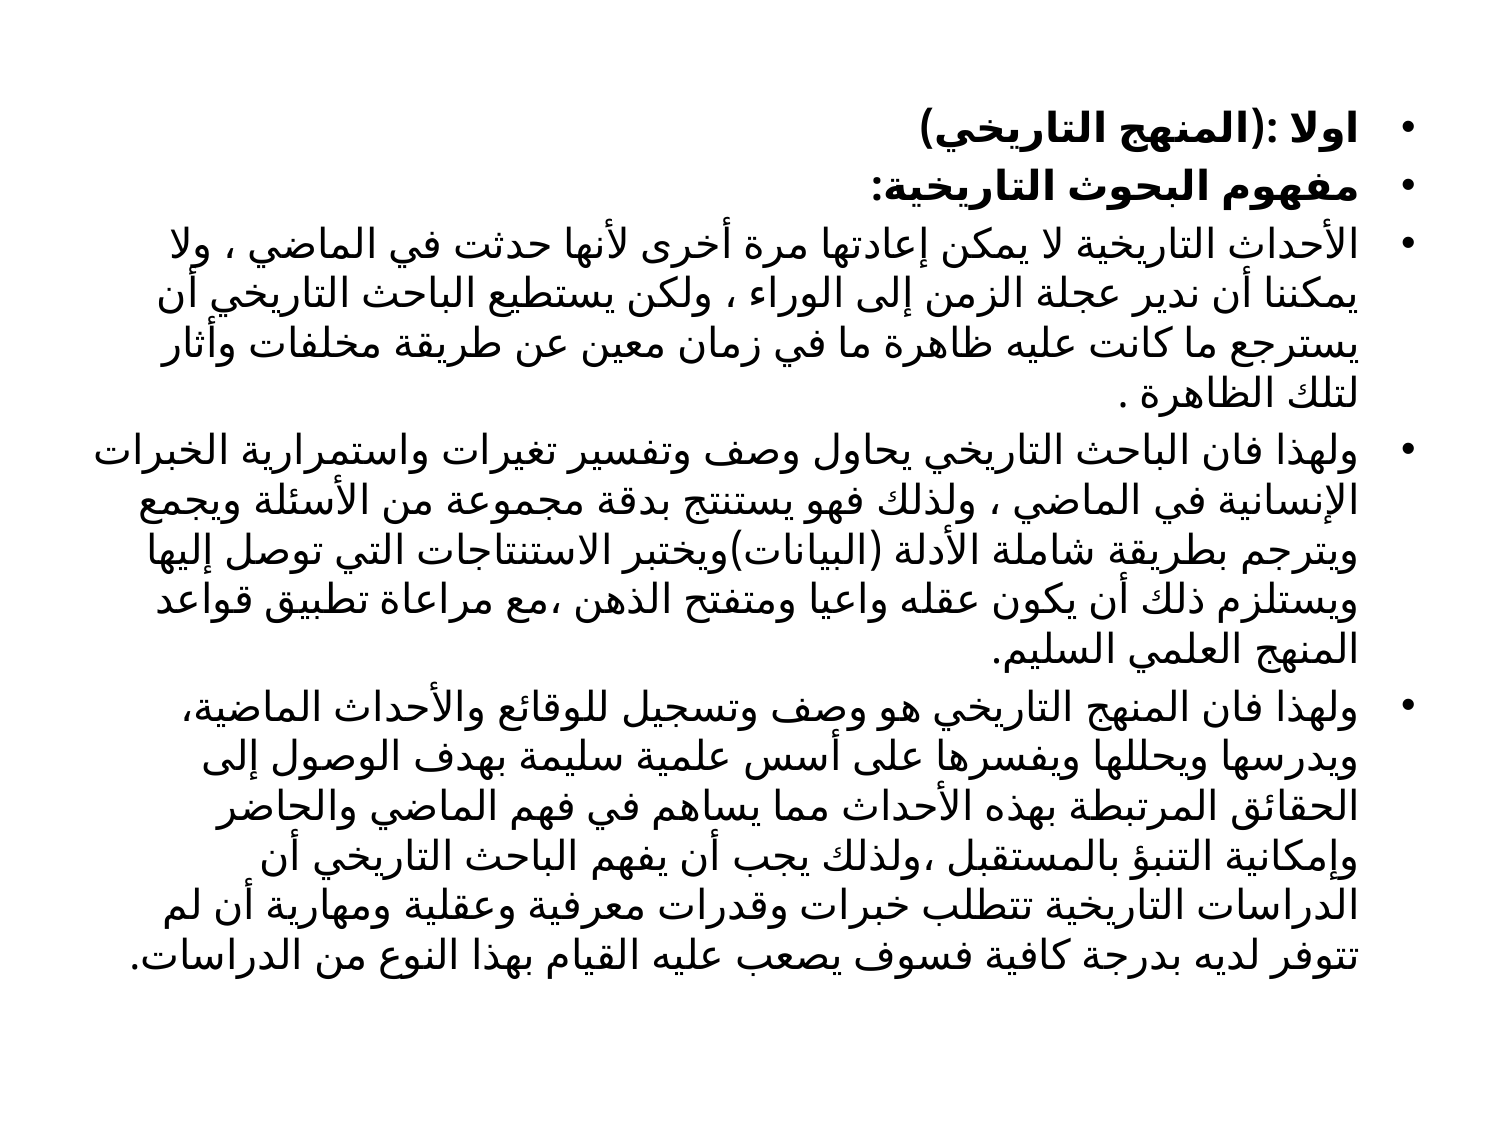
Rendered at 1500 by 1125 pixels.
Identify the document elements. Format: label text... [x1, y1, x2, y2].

list اولا :(المنهج التاريخي) مفهوم البحوث التاريخية: الأحداث التاريخية لا يمكن إعادتها مرة أخرى لأنها حدثت في الماضي ، ولا يمكننا أن ندير عجلة الزمن إلى الوراء ، ولكن يستطيع الباحث التاريخي أن يسترجع ما كانت عليه ظاهرة ما في زمان معين عن طريقة مخلفات وأثار لتلك الظاهرة . ولهذا فان الباحث التاريخي يحاول وصف وتفسير تغيرات واستمرارية الخبرات الإنسانية في الماضي ، ولذلك فهو يستنتج بدقة مجموعة من الأسئلة ويجمع ويترجم بطريقة شاملة الأدلة (البيانات)ويختبر الاستنتاجات التي توصل إليها ويستلزم ذلك أن يكون عقله واعيا ومتفتح الذهن ،مع مراعاة تطبيق قواعد المنهج العلمي السليم. ولهذا فان المنهج التاريخي هو وصف وتسجيل للوقائع والأحداث الماضية، ويدرسها ويحللها ويفسرها على أسس علمية سليمة بهدف الوصول إلى الحقائق المرتبطة بهذه الأحداث مما يساهم في فهم الماضي والحاضر وإمكانية التنبؤ بالمستقبل ،ولذلك يجب أن يفهم الباحث التاريخي أن الدراسات التاريخية تتطلب خبرات وقدرات معرفية وعقلية ومهارية أن لم تتوفر لديه بدرجة كافية فسوف يصعب عليه القيام بهذا النوع من الدراسات. [75, 93, 1425, 1005]
